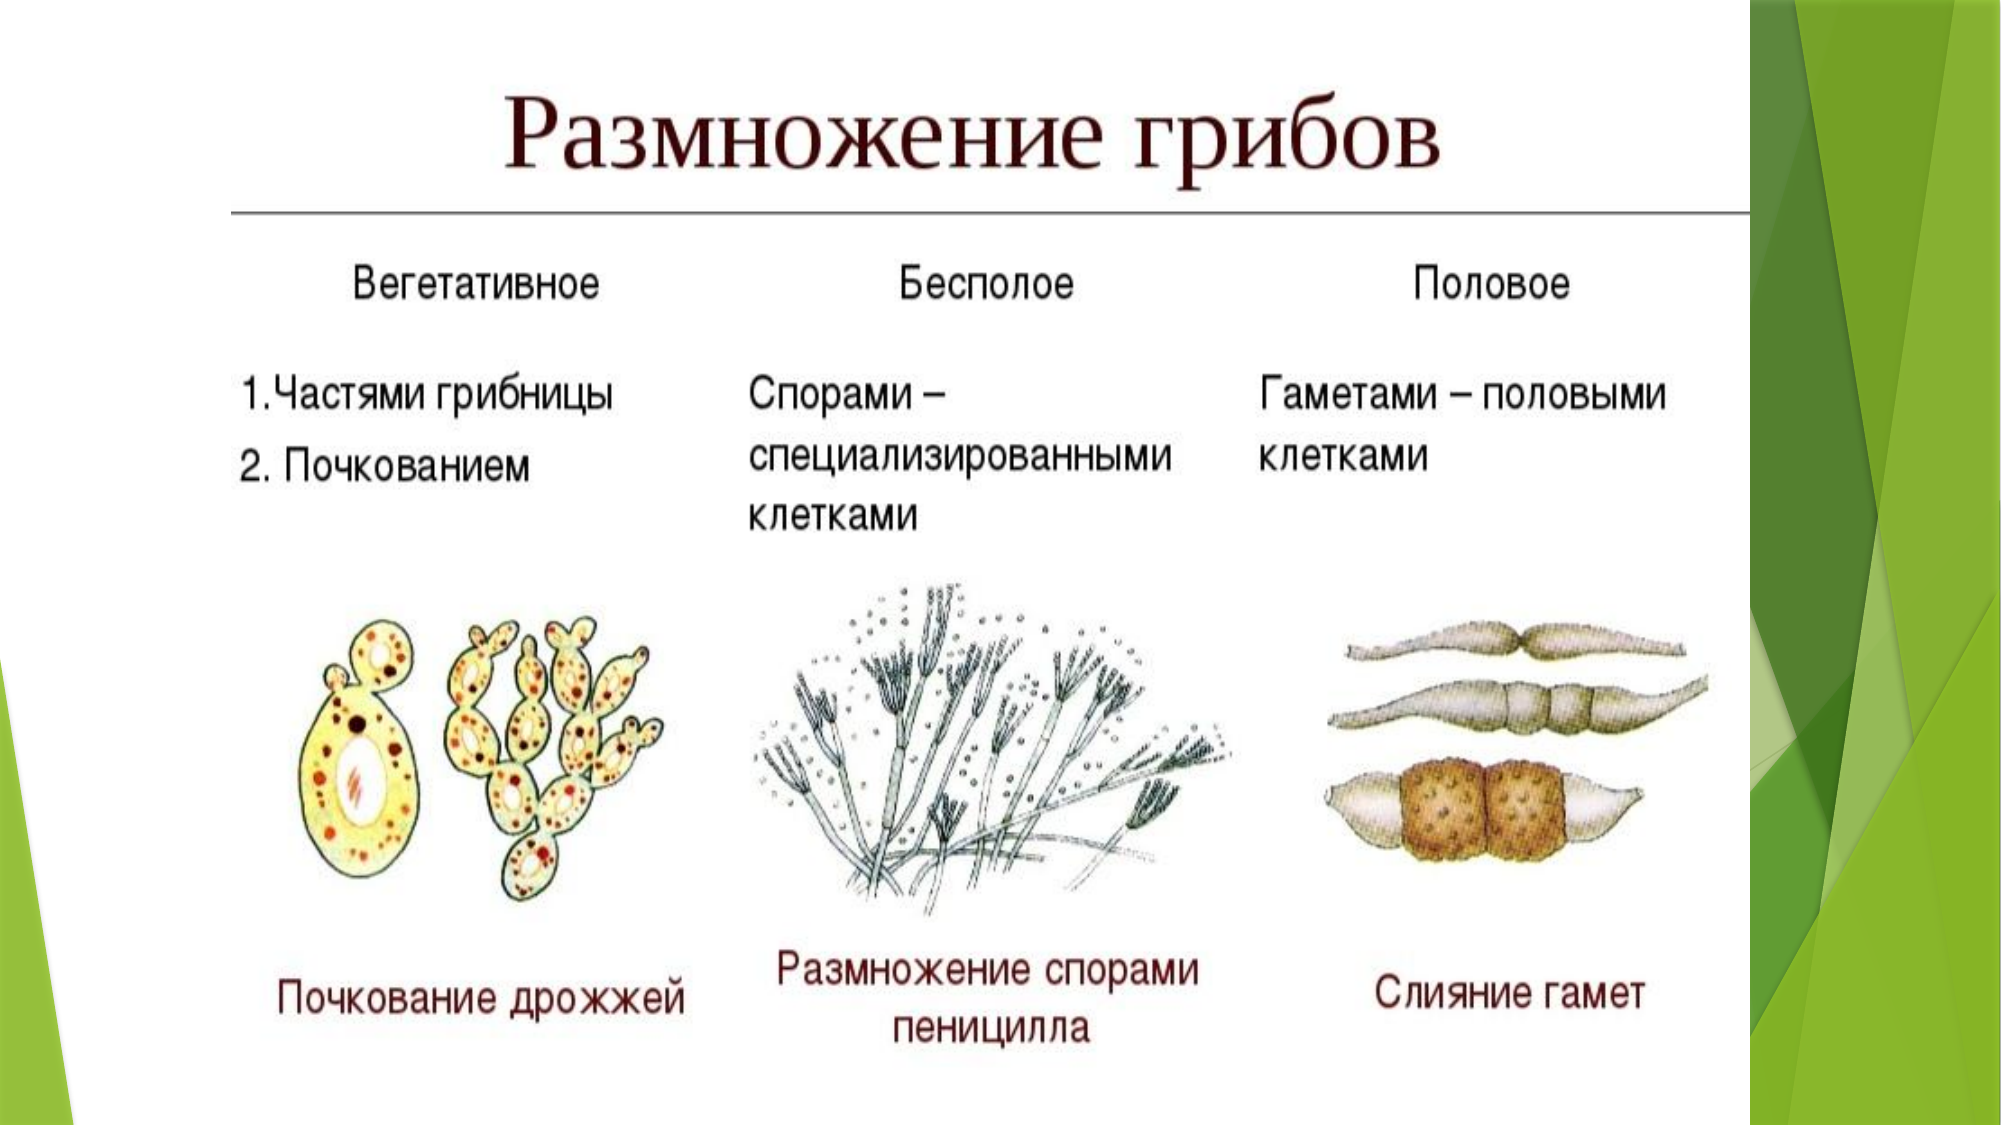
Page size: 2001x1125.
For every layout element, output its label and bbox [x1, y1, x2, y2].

picture [231, 0, 1751, 1125]
